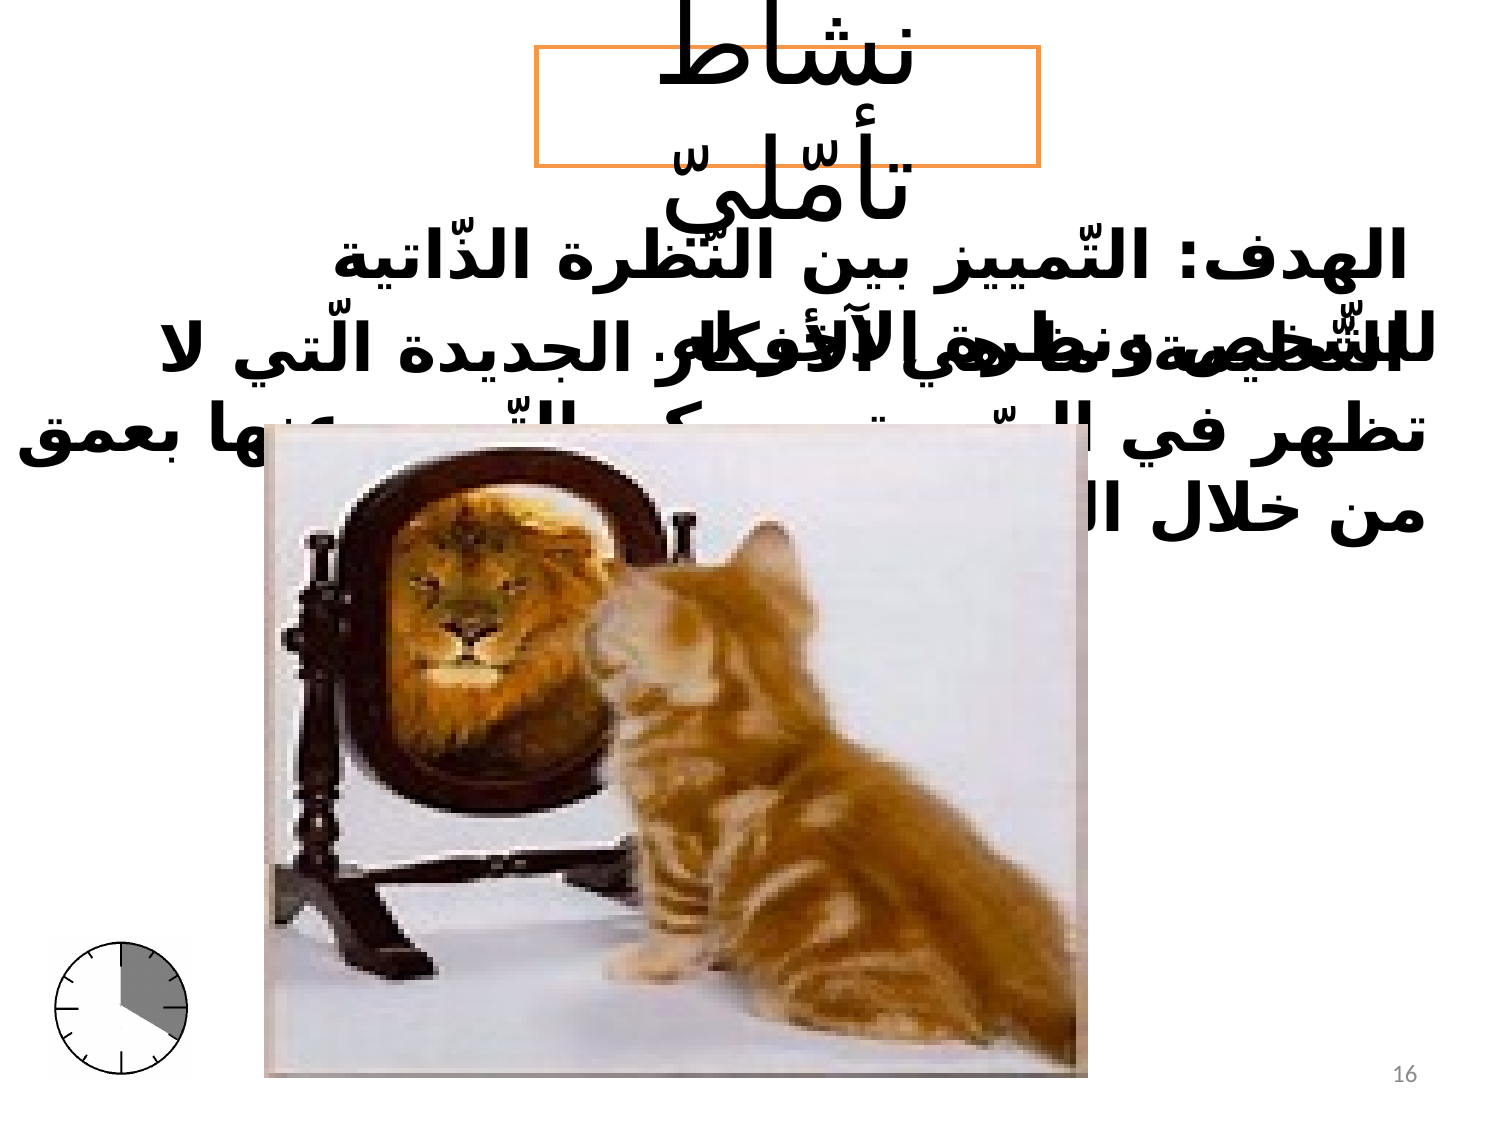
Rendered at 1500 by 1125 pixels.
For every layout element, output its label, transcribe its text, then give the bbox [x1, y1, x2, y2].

text_box نشاط تأمّليّ [534, 45, 1041, 168]
picture [45, 935, 191, 1081]
picture [264, 424, 1088, 1078]
text_box الهدف: التّمييز بين النّظرة الذّاتية للشّخص ونظرة الآخر له. [167, 187, 1455, 383]
text_box التّعليمة: ما هي الأفكار الجديدة الّتي لا تظهر في الصّورة، ويمكن التّعبير عنها بعمق من خلال الخيال. [0, 297, 1445, 712]
slide_number 16 [1382, 1050, 1426, 1096]
